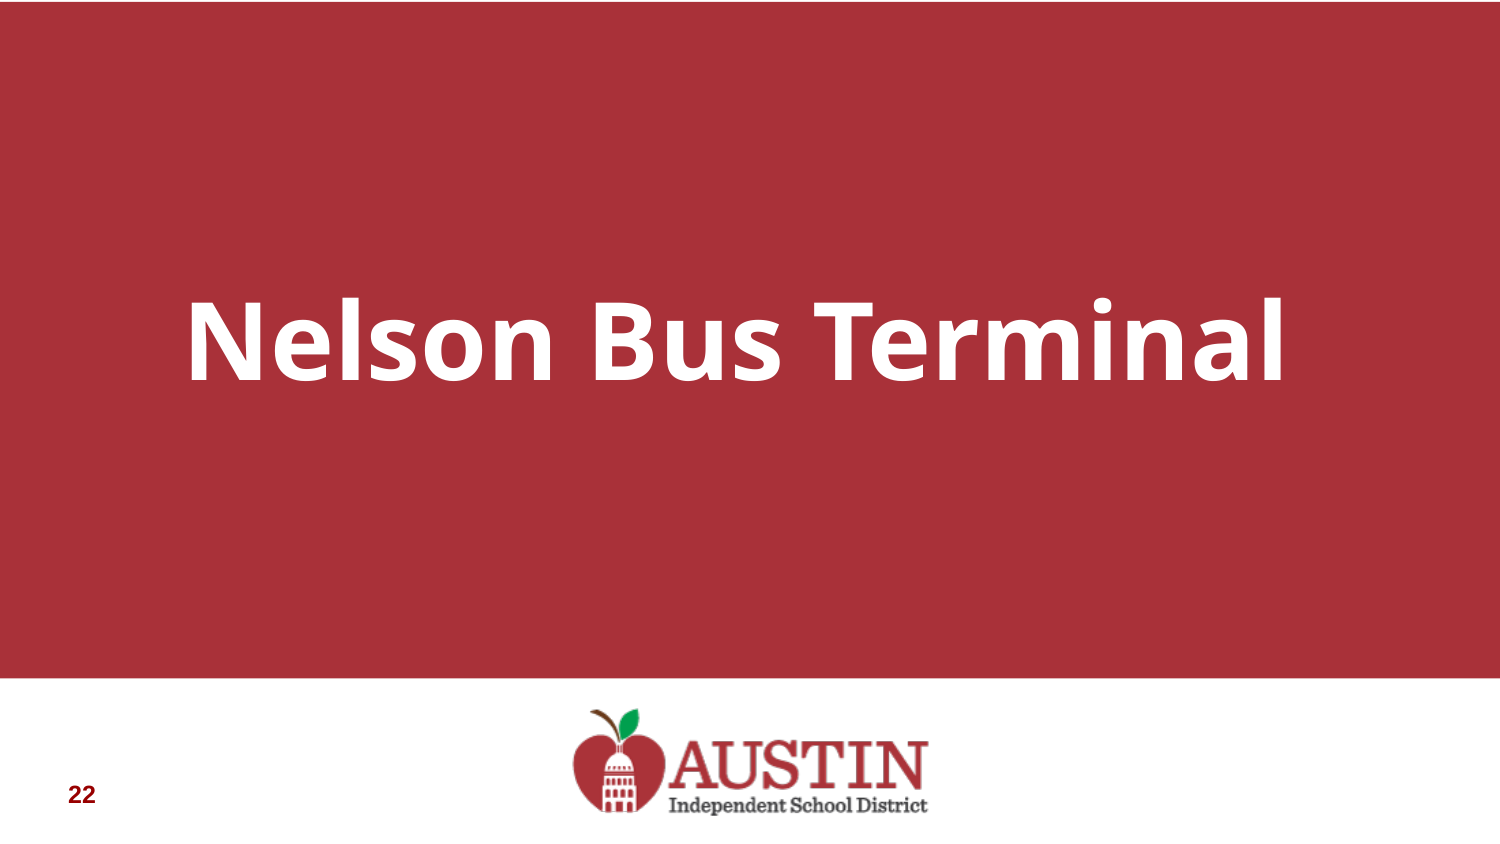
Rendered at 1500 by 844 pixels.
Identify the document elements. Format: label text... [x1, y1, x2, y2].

slide_number ‹#› [21, 761, 112, 827]
title Nelson Bus Terminal [51, 29, 1449, 644]
picture [565, 692, 934, 831]
text_box [0, 1, 1500, 679]
